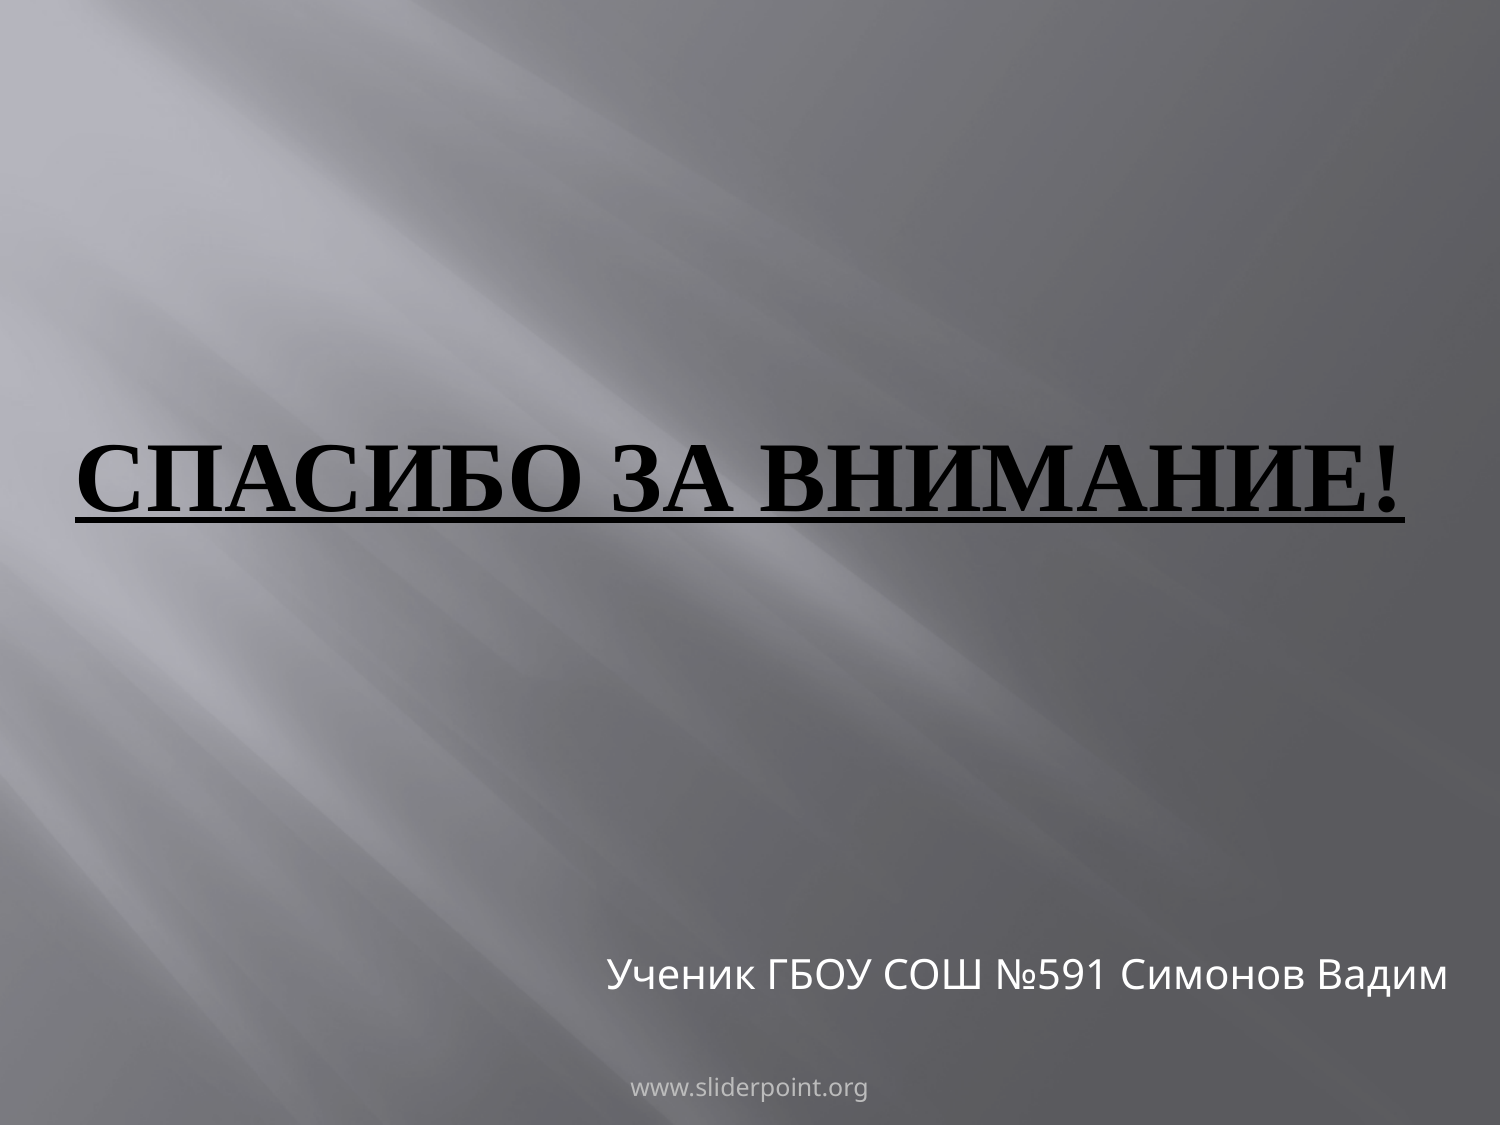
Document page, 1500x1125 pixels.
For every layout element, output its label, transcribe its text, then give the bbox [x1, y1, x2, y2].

title Спасибо за внимание! [64, 231, 1415, 532]
subtitle Ученик ГБОУ СОШ №591 Симонов Вадим [301, 940, 1464, 1083]
footer www.sliderpoint.org [512, 1052, 988, 1113]
